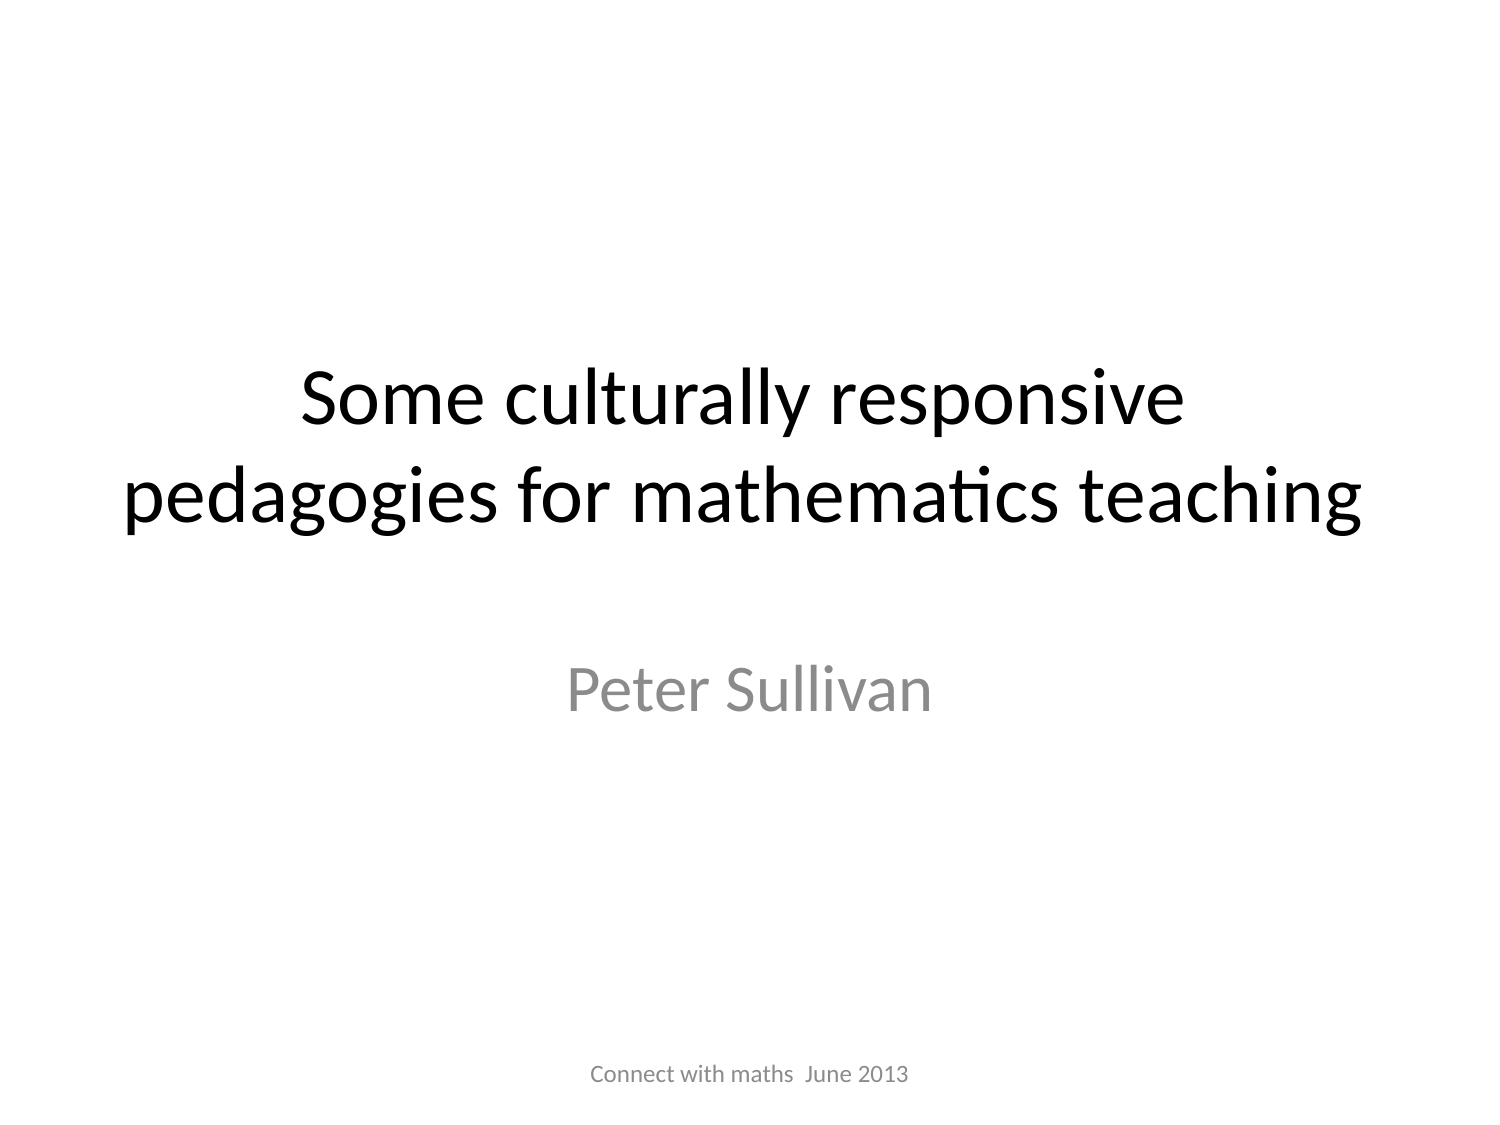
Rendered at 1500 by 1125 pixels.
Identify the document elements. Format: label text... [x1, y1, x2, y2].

title Some culturally responsive pedagogies for mathematics teaching [100, 290, 1388, 591]
footer Connect with maths June 2013 [512, 1042, 988, 1103]
subtitle Peter Sullivan [225, 637, 1275, 925]
